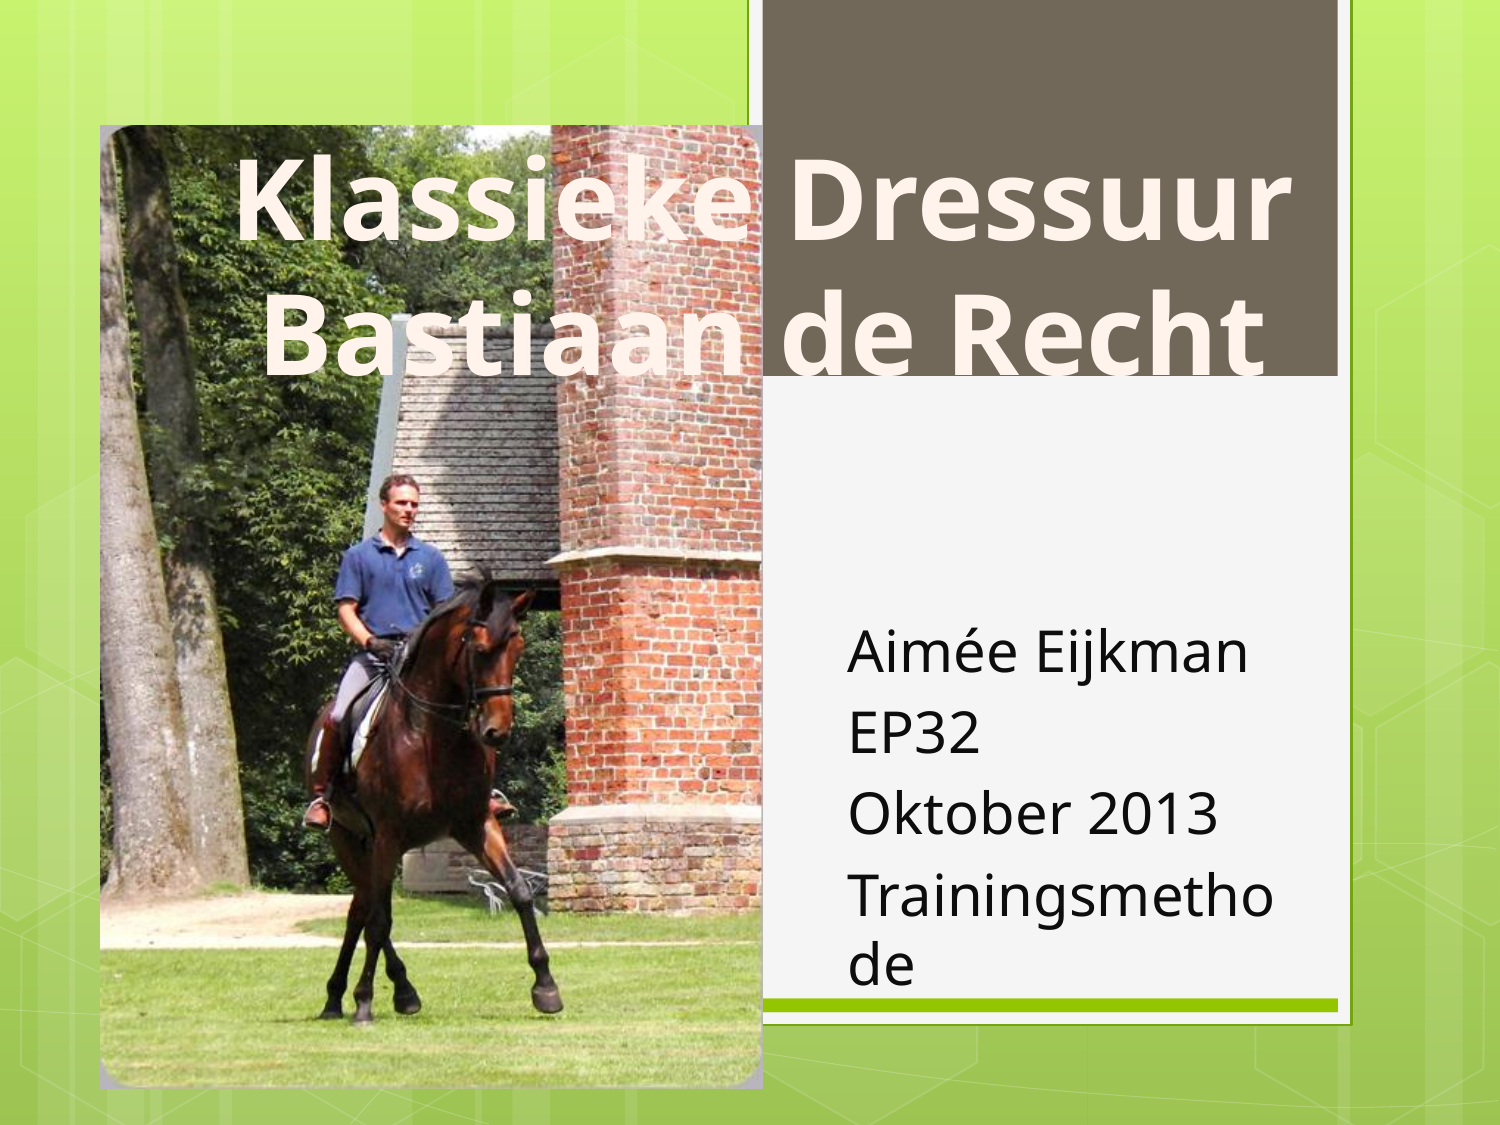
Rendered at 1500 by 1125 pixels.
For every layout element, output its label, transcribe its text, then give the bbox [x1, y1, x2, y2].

picture [100, 125, 763, 1089]
text_box Klassieke Dressuur Bastiaan de Recht [215, 120, 1311, 406]
subtitle Aimée Eijkman EP32 Oktober 2013 Trainingsmethode [832, 607, 1317, 1009]
